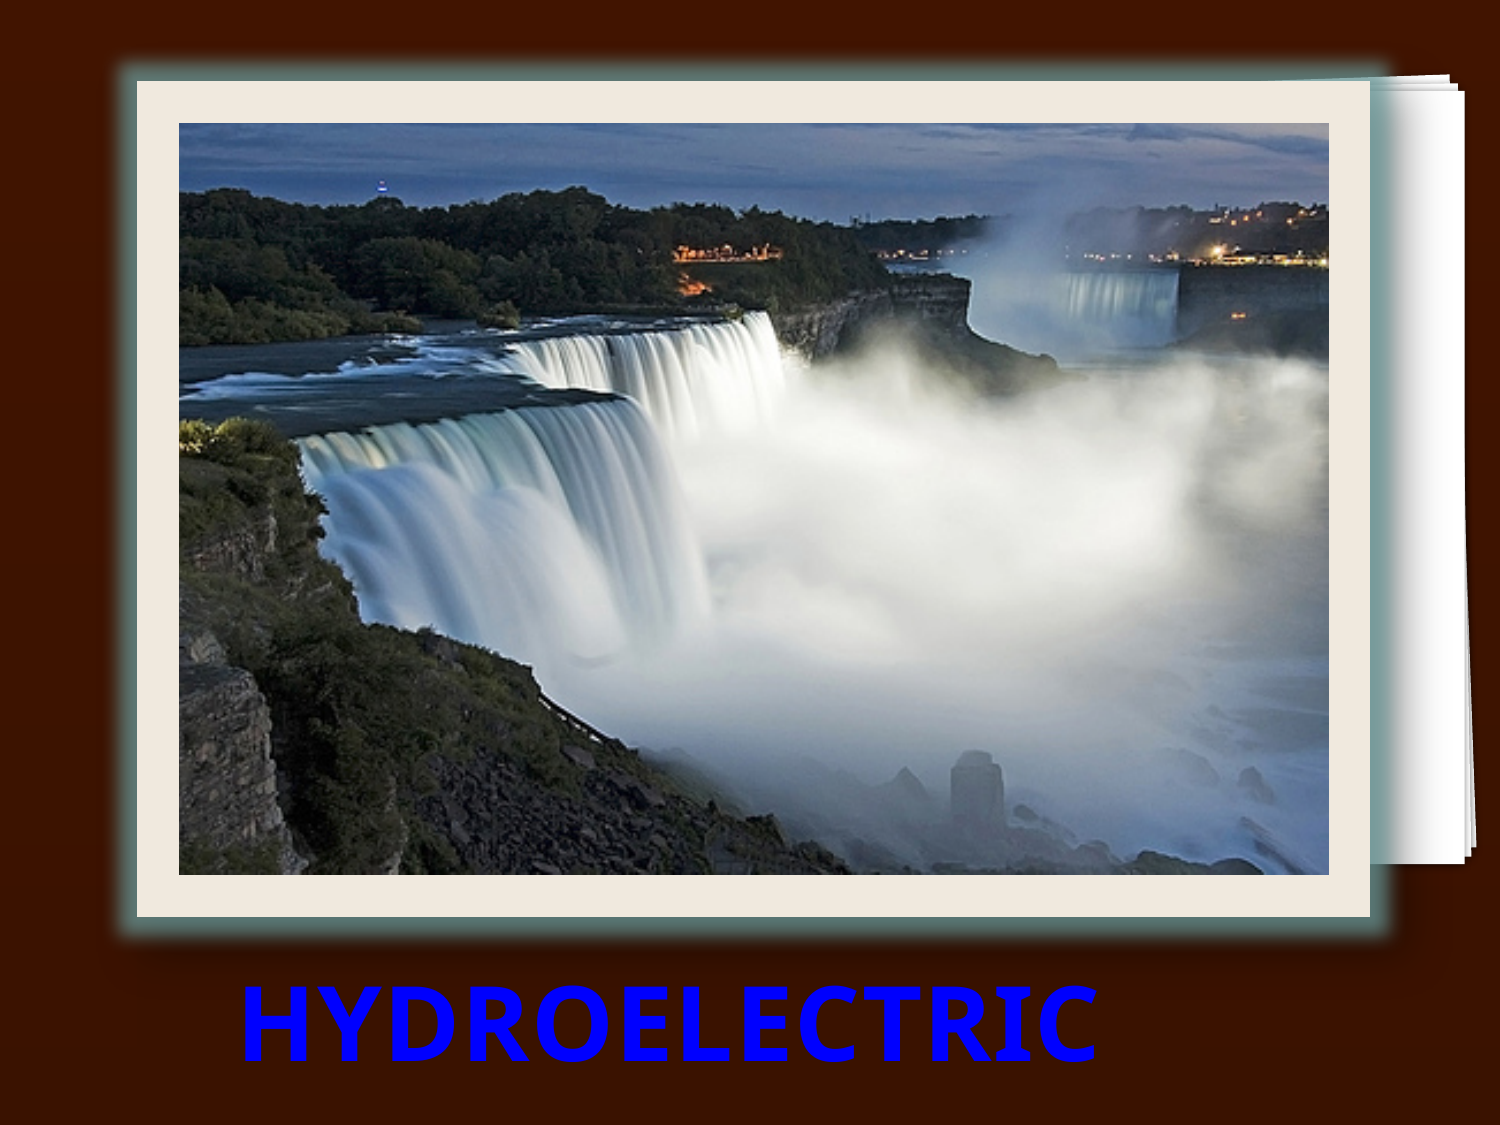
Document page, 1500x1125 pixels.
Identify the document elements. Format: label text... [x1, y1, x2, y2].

picture [178, 122, 1330, 876]
title Hydroelectric [137, 973, 1200, 1113]
